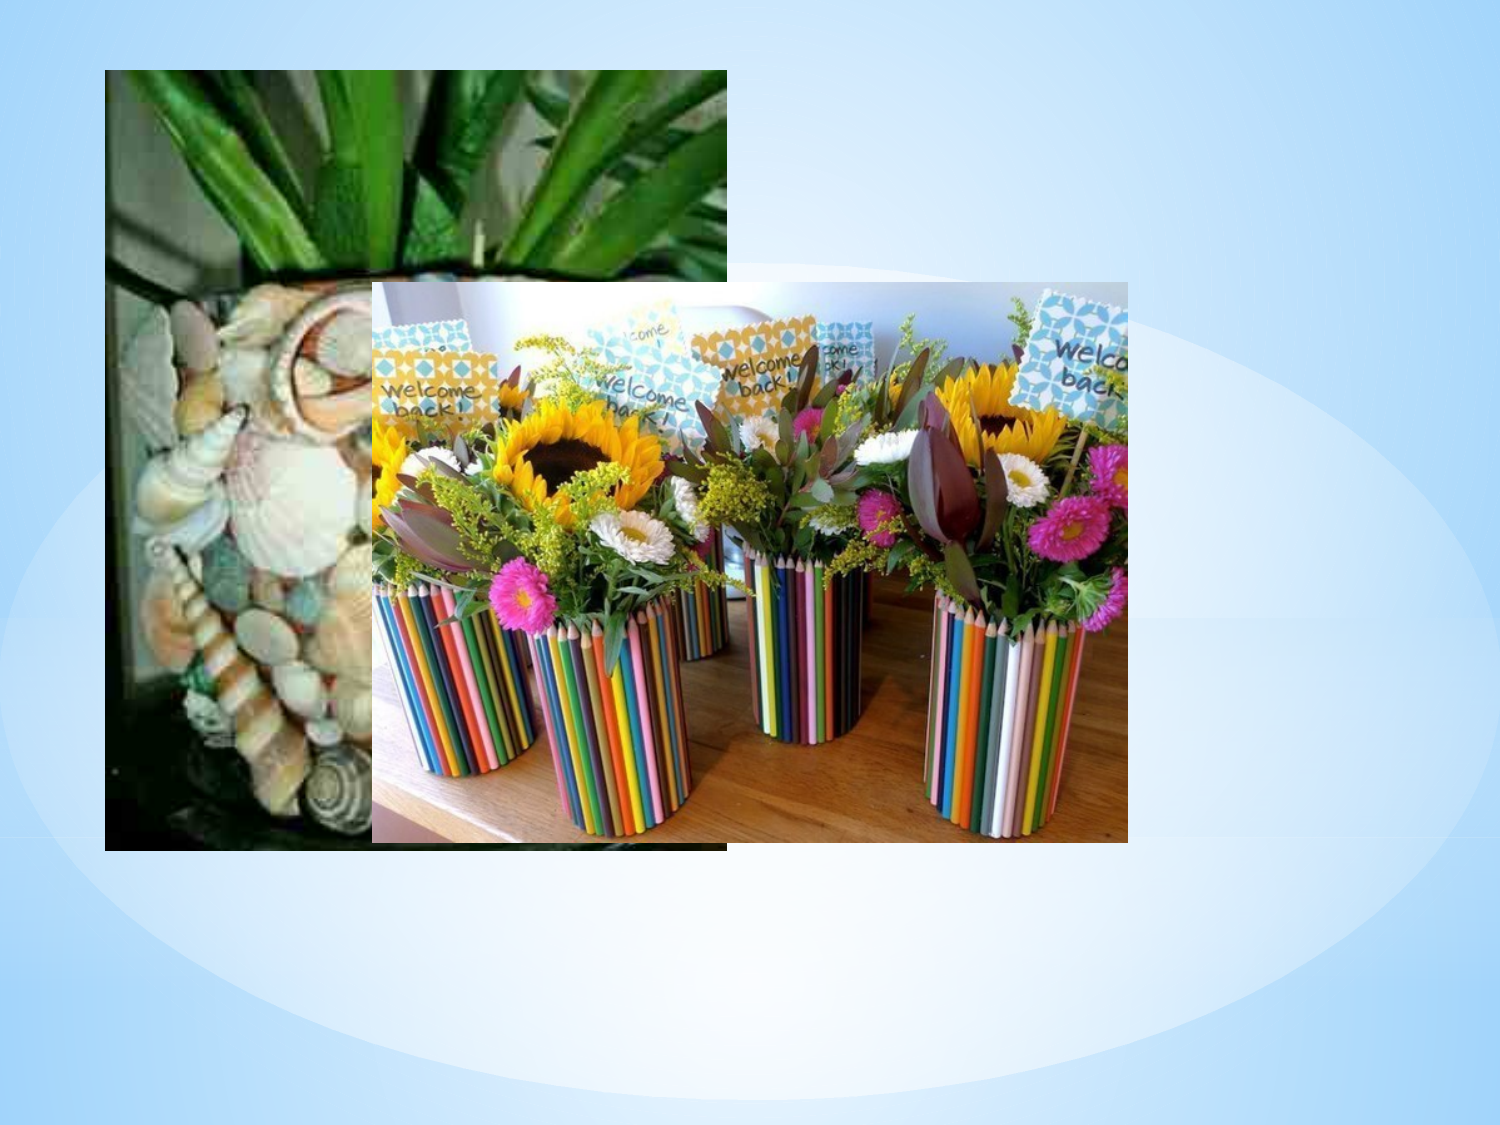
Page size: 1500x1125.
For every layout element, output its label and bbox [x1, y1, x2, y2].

picture [105, 70, 1128, 852]
